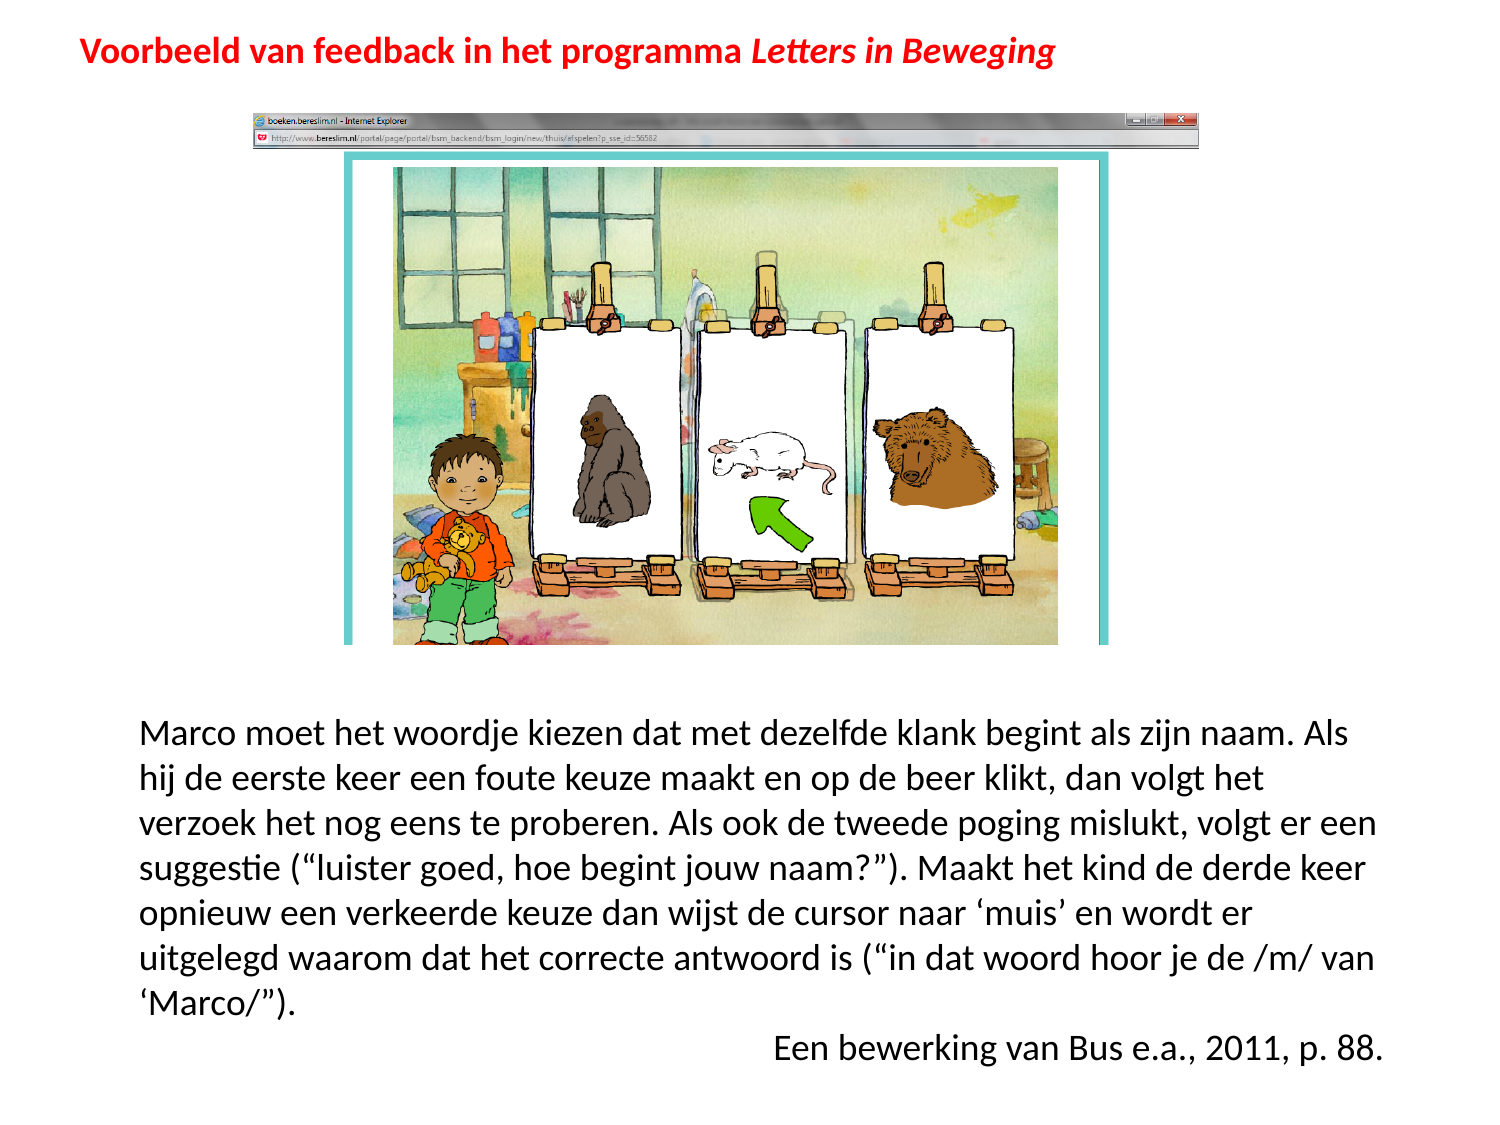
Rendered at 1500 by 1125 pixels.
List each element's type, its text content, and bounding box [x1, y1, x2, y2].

picture [253, 113, 1200, 646]
text_box Marco moet het woordje kiezen dat met dezelfde klank begint als zijn naam. Als hij de eerste keer een foute keuze maakt en op de beer klikt, dan volgt het verzoek het nog eens te proberen. Als ook de tweede poging mislukt, volgt er een suggestie (“luister goed, hoe begint jouw naam?”). Maakt het kind de derde keer opnieuw een verkeerde keuze dan wijst de cursor naar ‘muis’ en wordt er uitgelegd waarom dat het correcte antwoord is (“in dat woord hoor je de /m/ van ‘Marco/”). Een bewerking van Bus e.a., 2011, p. 88. [123, 700, 1400, 1121]
text_box Voorbeeld van feedback in het programma Letters in Beweging [64, 19, 1376, 79]
